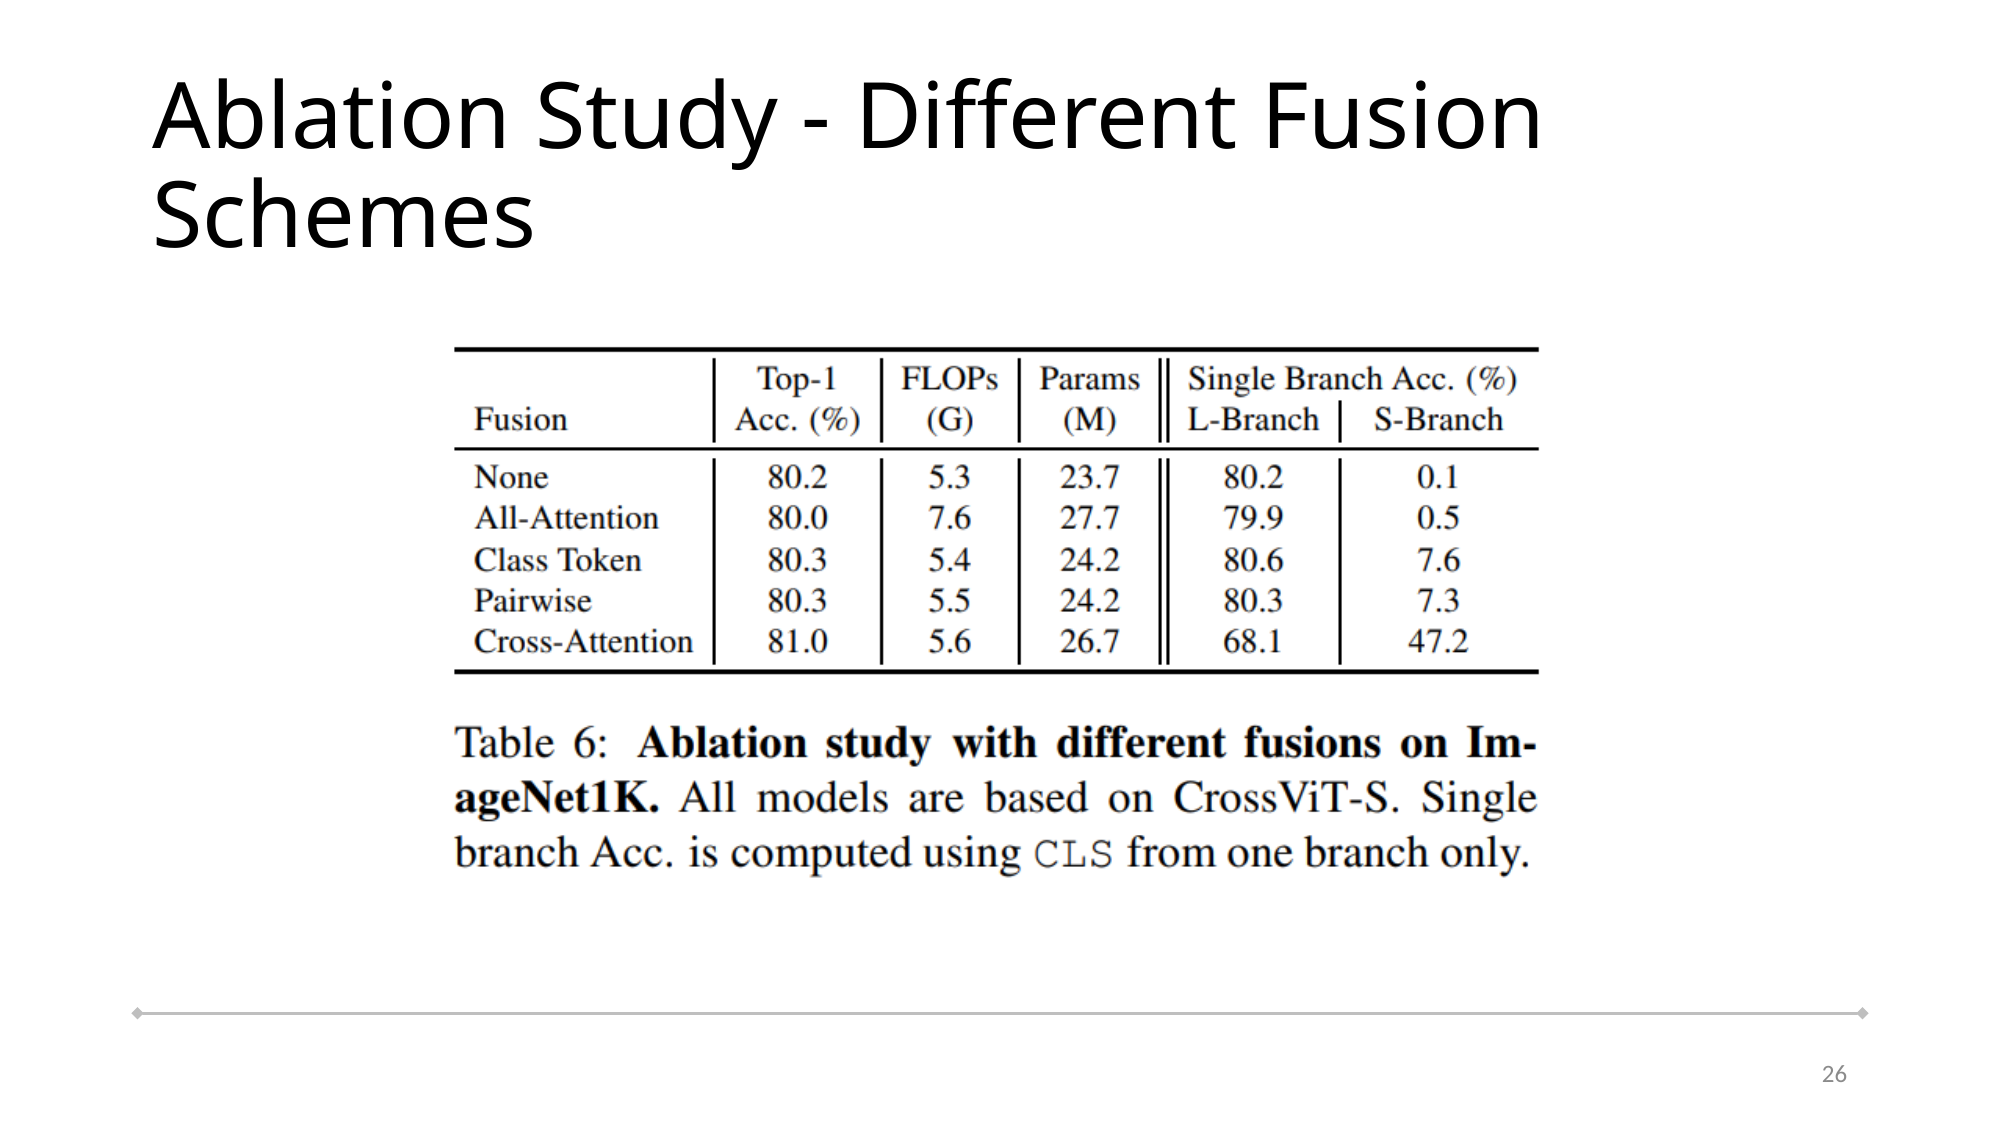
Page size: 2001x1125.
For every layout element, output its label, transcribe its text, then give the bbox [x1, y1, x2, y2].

title Ablation Study - Different Fusion Schemes [137, 59, 1863, 278]
slide_number 26 [1412, 1042, 1863, 1103]
picture [439, 324, 1561, 896]
